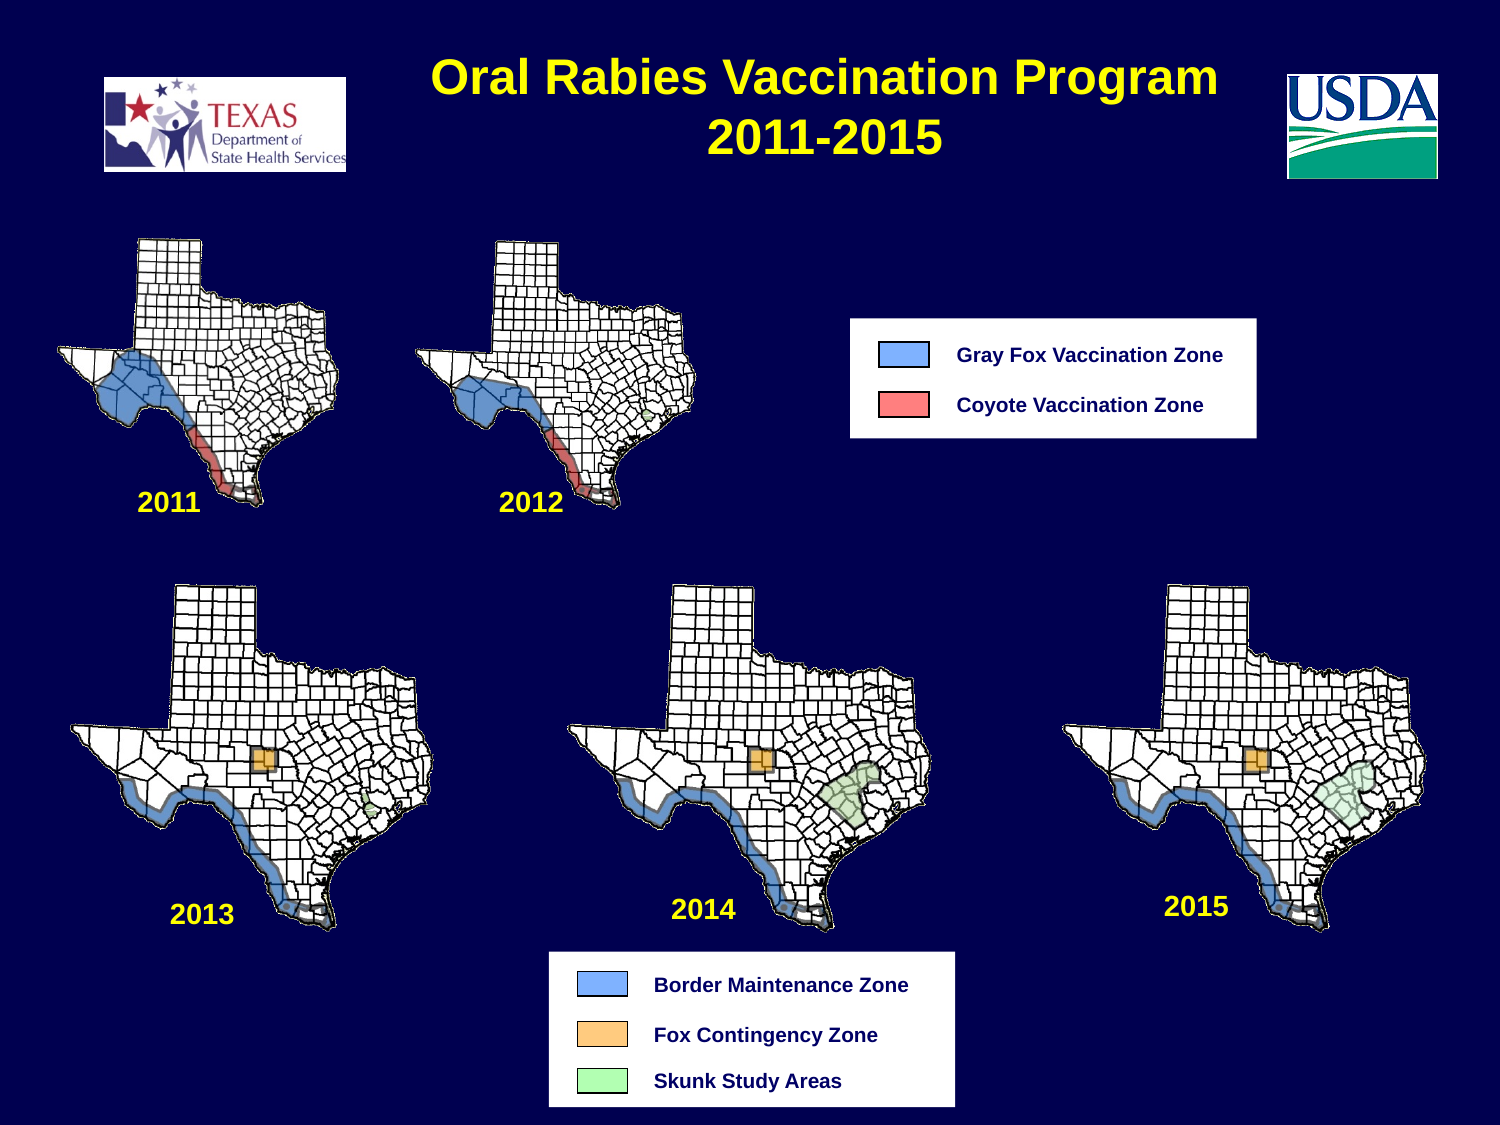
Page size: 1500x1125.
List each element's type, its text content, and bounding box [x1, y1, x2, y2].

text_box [372, 231, 740, 527]
picture [104, 77, 346, 172]
picture [1287, 74, 1438, 179]
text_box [33, 234, 367, 527]
text_box Oral Rabies Vaccination Program 2011-2015 [374, 37, 1275, 173]
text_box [511, 573, 989, 939]
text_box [849, 318, 1257, 439]
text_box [1007, 573, 1484, 939]
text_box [548, 951, 956, 1108]
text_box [15, 573, 492, 939]
